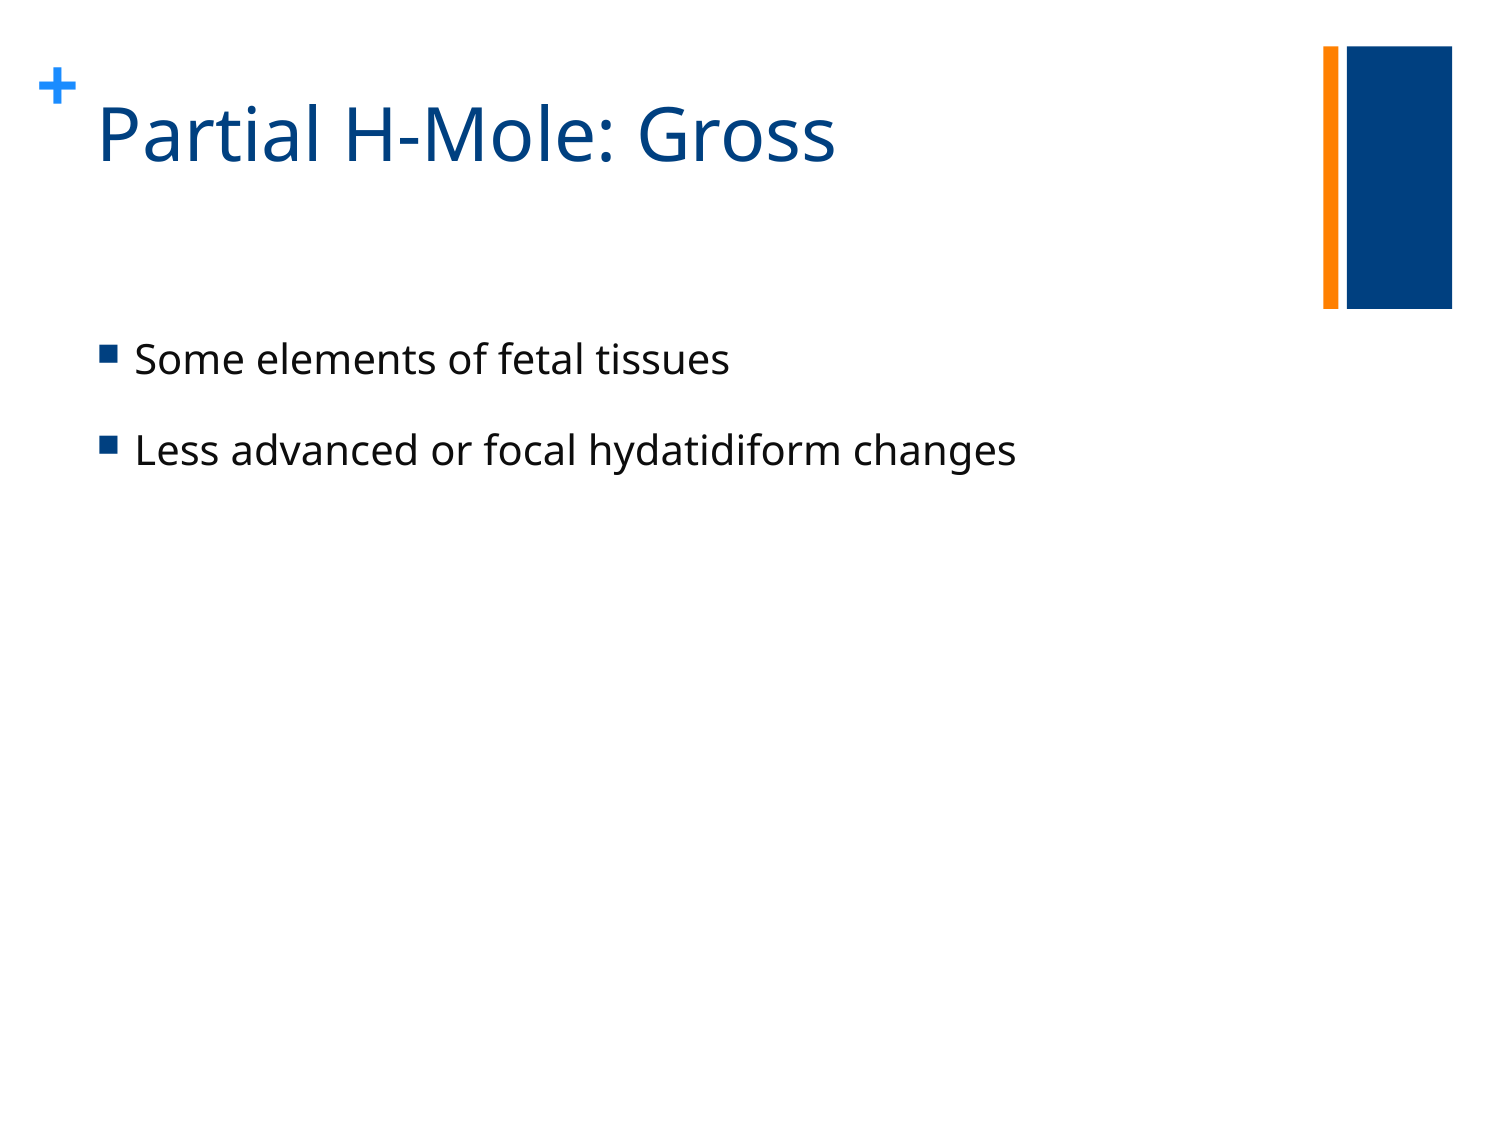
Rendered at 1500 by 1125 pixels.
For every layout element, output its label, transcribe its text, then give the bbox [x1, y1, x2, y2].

list Some elements of fetal tissues Less advanced or focal hydatidiform changes [81, 324, 1322, 1005]
title Partial H-Mole: Gross [81, 79, 1322, 263]
